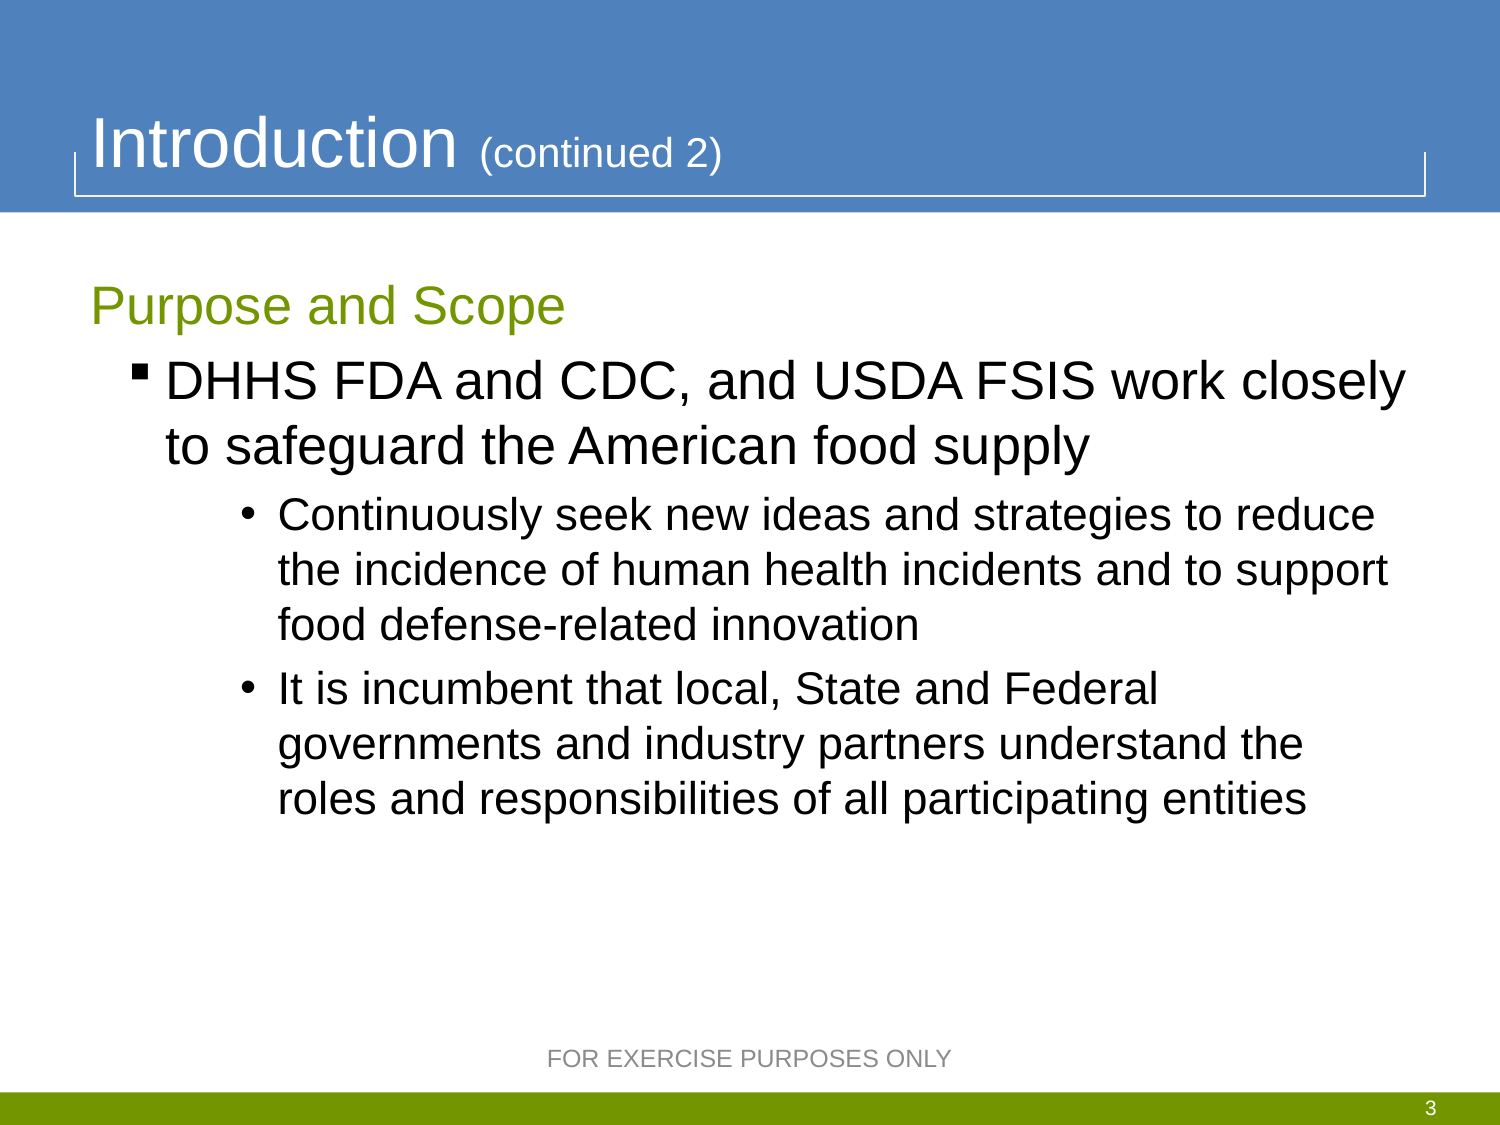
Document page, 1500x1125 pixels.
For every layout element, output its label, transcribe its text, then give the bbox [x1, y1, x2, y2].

title Introduction (continued 2) [74, 44, 1426, 233]
list Purpose and Scope DHHS FDA and CDC, and USDA FSIS work closely to safeguard the American food supply Continuously seek new ideas and strategies to reduce the incidence of human health incidents and to support food defense-related innovation It is incumbent that local, State and Federal governments and industry partners understand the roles and responsibilities of all participating entities [74, 262, 1426, 1006]
footer FOR EXERCISE PURPOSES ONLY [512, 1042, 988, 1103]
